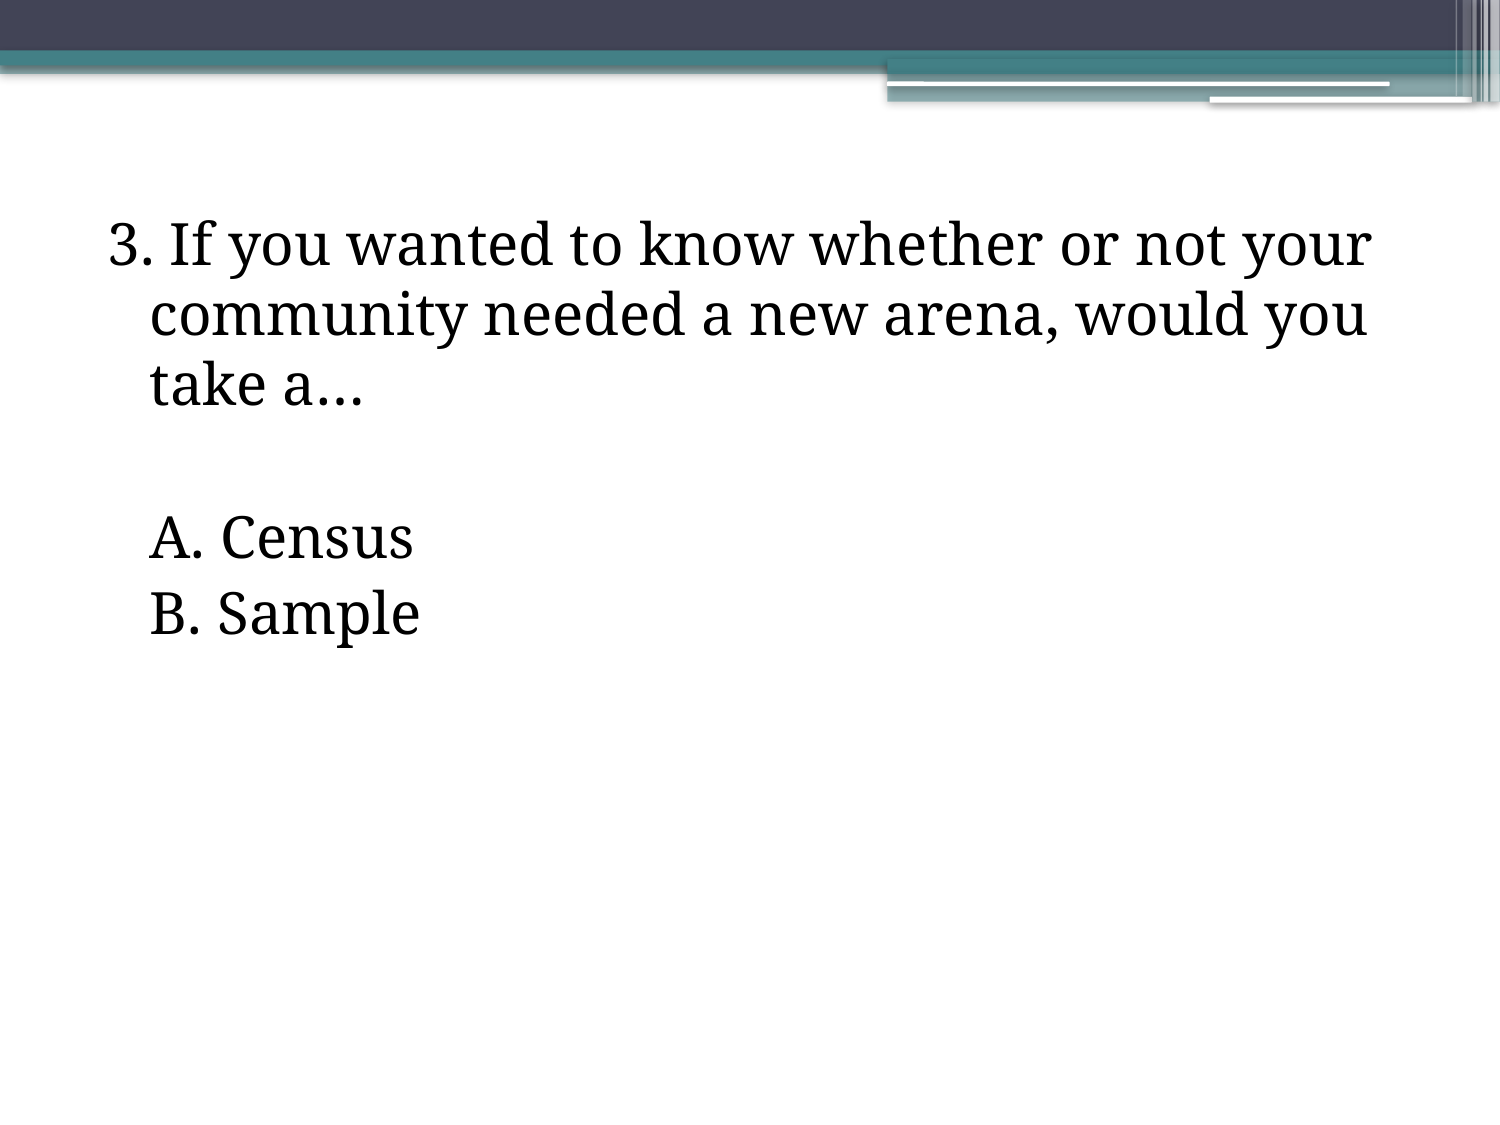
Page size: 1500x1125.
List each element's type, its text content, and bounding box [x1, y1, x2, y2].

list 3. If you wanted to know whether or not your community needed a new arena, would you take a… A. Census B. Sample [75, 200, 1425, 910]
